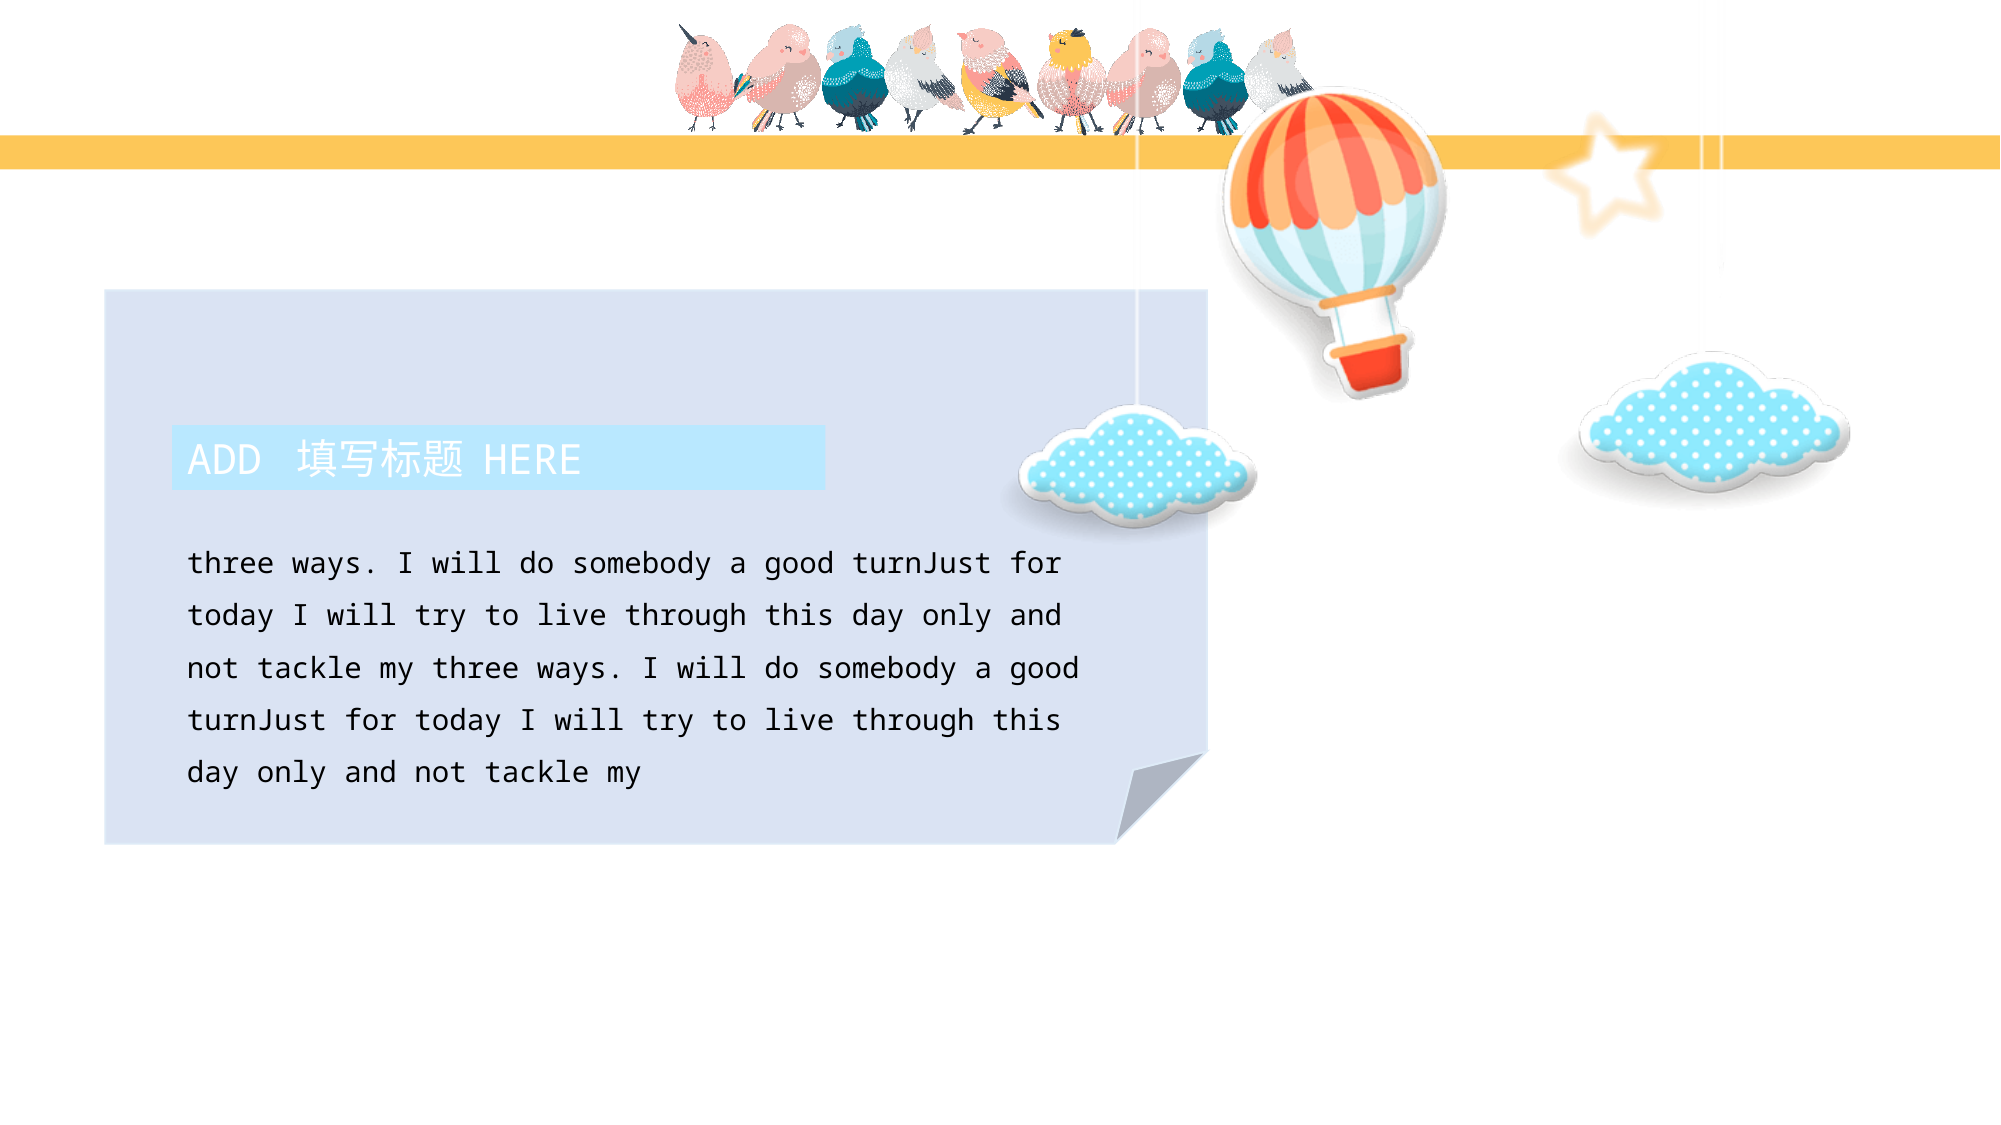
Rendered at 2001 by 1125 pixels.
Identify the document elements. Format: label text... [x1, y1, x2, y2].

picture [999, 0, 1904, 610]
text_box [104, 289, 1211, 845]
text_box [674, 24, 999, 136]
text_box ADD 填写标题 HERE [172, 425, 826, 490]
text_box three ways. I will do somebody a good turnJust for today I will try to live through this day only and not tackle my three ways. I will do somebody a good turnJust for today I will try to live through this day only and not tackle my [172, 519, 1126, 797]
text_box [0, 134, 999, 171]
text_box [1904, 134, 2000, 171]
